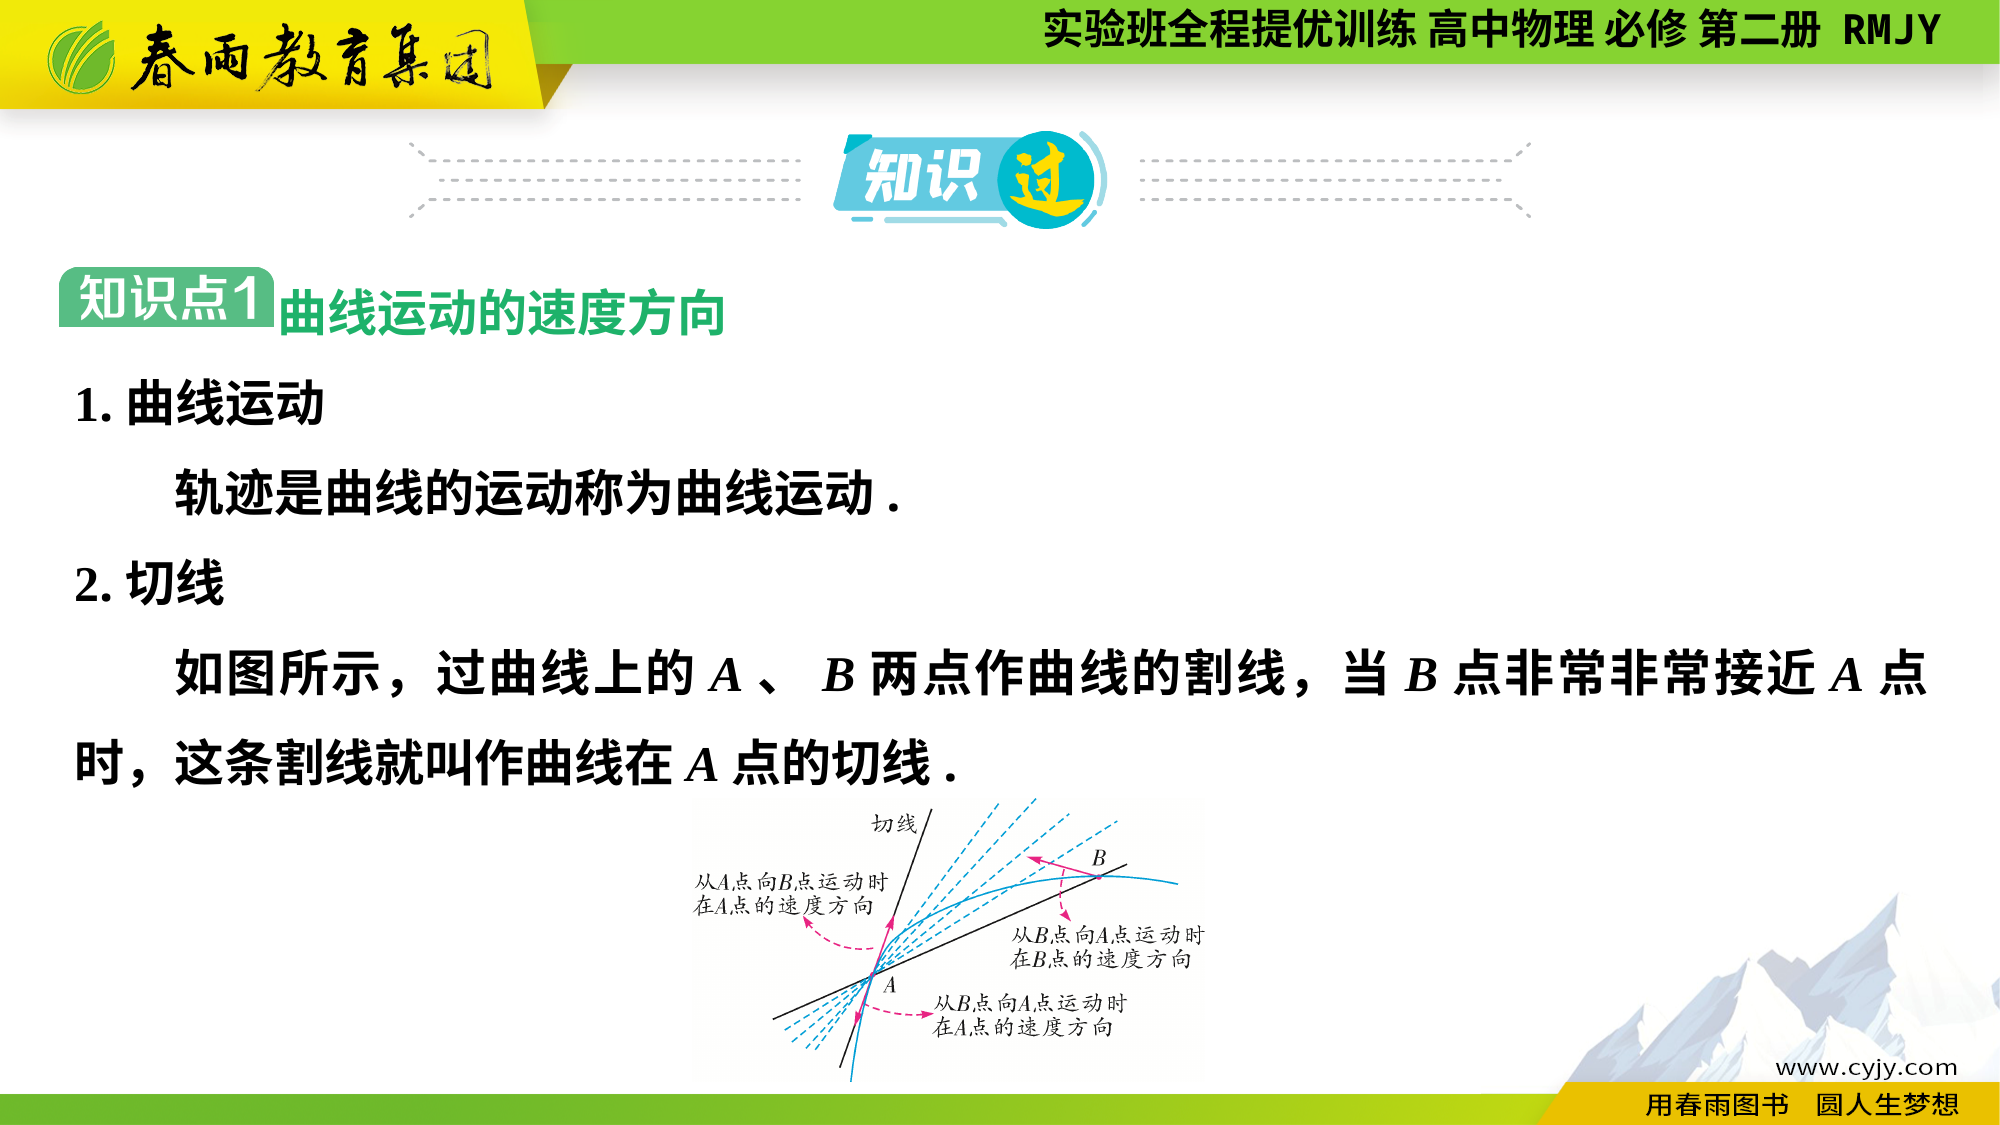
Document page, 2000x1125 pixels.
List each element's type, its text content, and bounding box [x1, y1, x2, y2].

list 曲线运动的速度方向 1.曲线运动 轨迹是曲线的运动称为曲线运动. 2.切线 如图所示，过曲线上的A、B两点作曲线的割线，当B点非常非常接近A点时，这条割线就叫作曲线在A点的切线. [59, 243, 1944, 804]
picture [0, 0, 2000, 1125]
